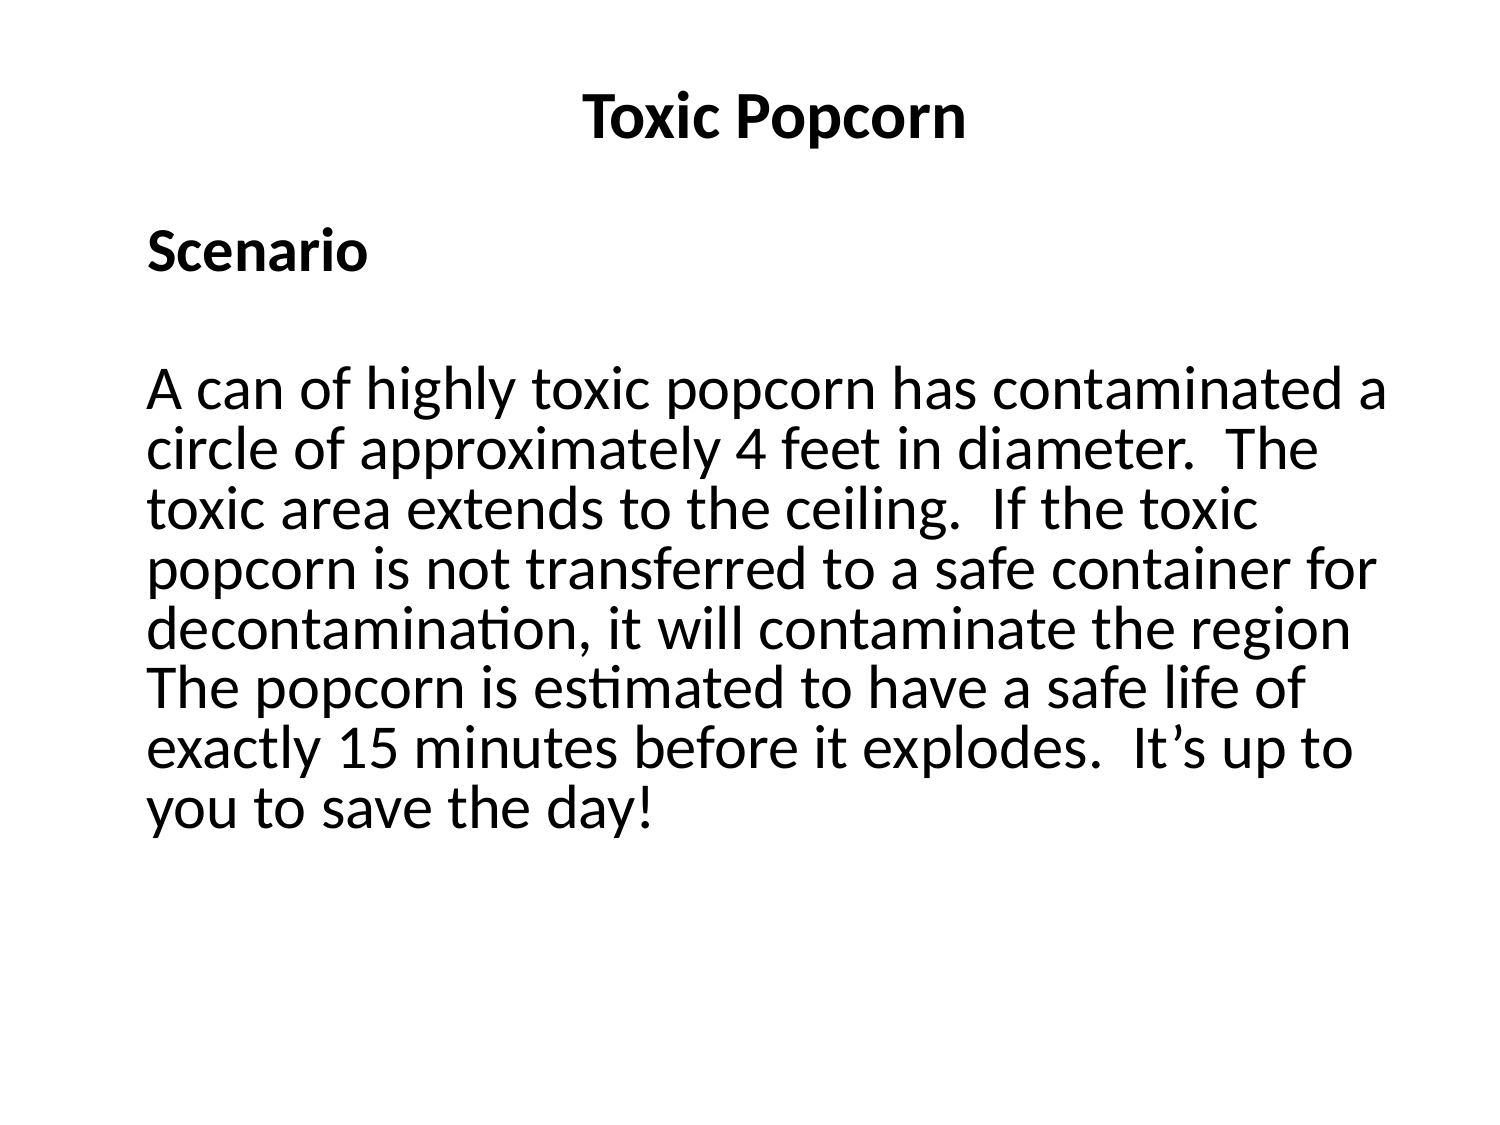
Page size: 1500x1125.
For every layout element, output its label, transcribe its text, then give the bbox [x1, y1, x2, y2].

title Toxic Popcorn [124, 62, 1426, 212]
list Scenario A can of highly toxic popcorn has contaminated a circle of approximately 4 feet in diameter. The toxic area extends to the ceiling. If the toxic popcorn is not transferred to a safe container for decontamination, it will contaminate the region The popcorn is estimated to have a safe life of exactly 15 minutes before it explodes. It’s up to you to save the day! [74, 212, 1438, 963]
